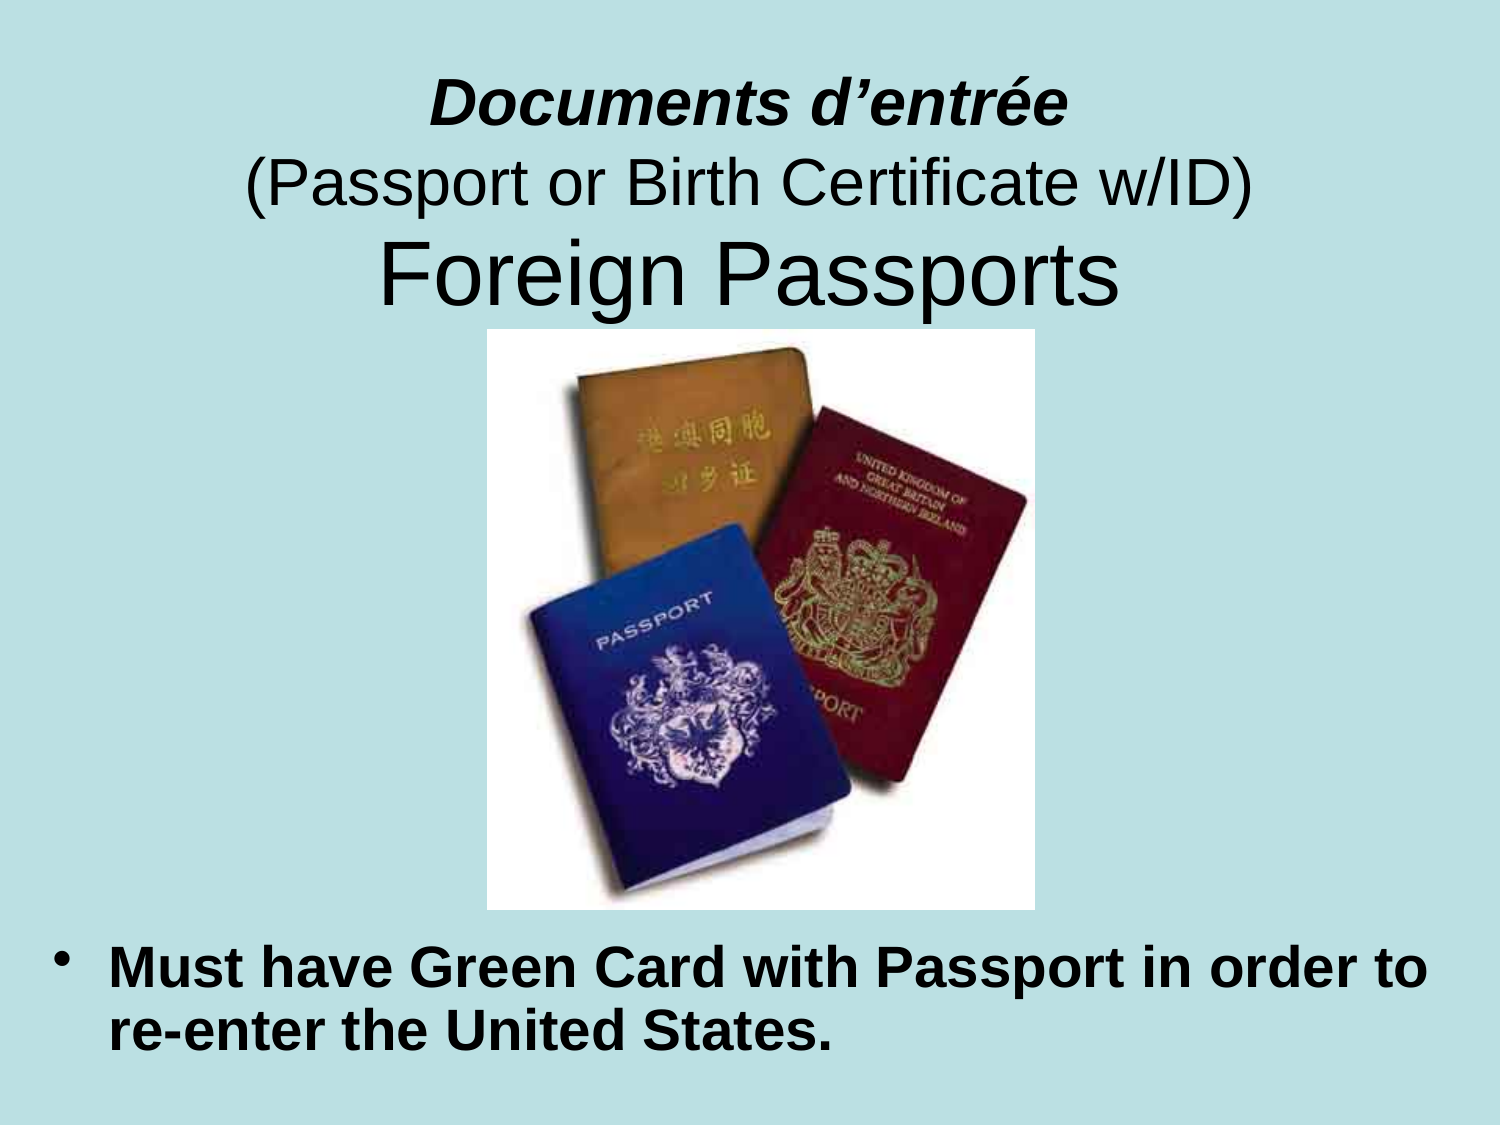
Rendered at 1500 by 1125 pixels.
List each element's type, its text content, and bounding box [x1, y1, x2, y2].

text_box Must have Green Card with Passport in order to re-enter the United States. [37, 929, 1475, 1125]
picture [487, 329, 1035, 910]
text_box Documents d’entrée (Passport or Birth Certificate w/ID) [0, 45, 1500, 233]
title Foreign Passports [0, 233, 1500, 363]
